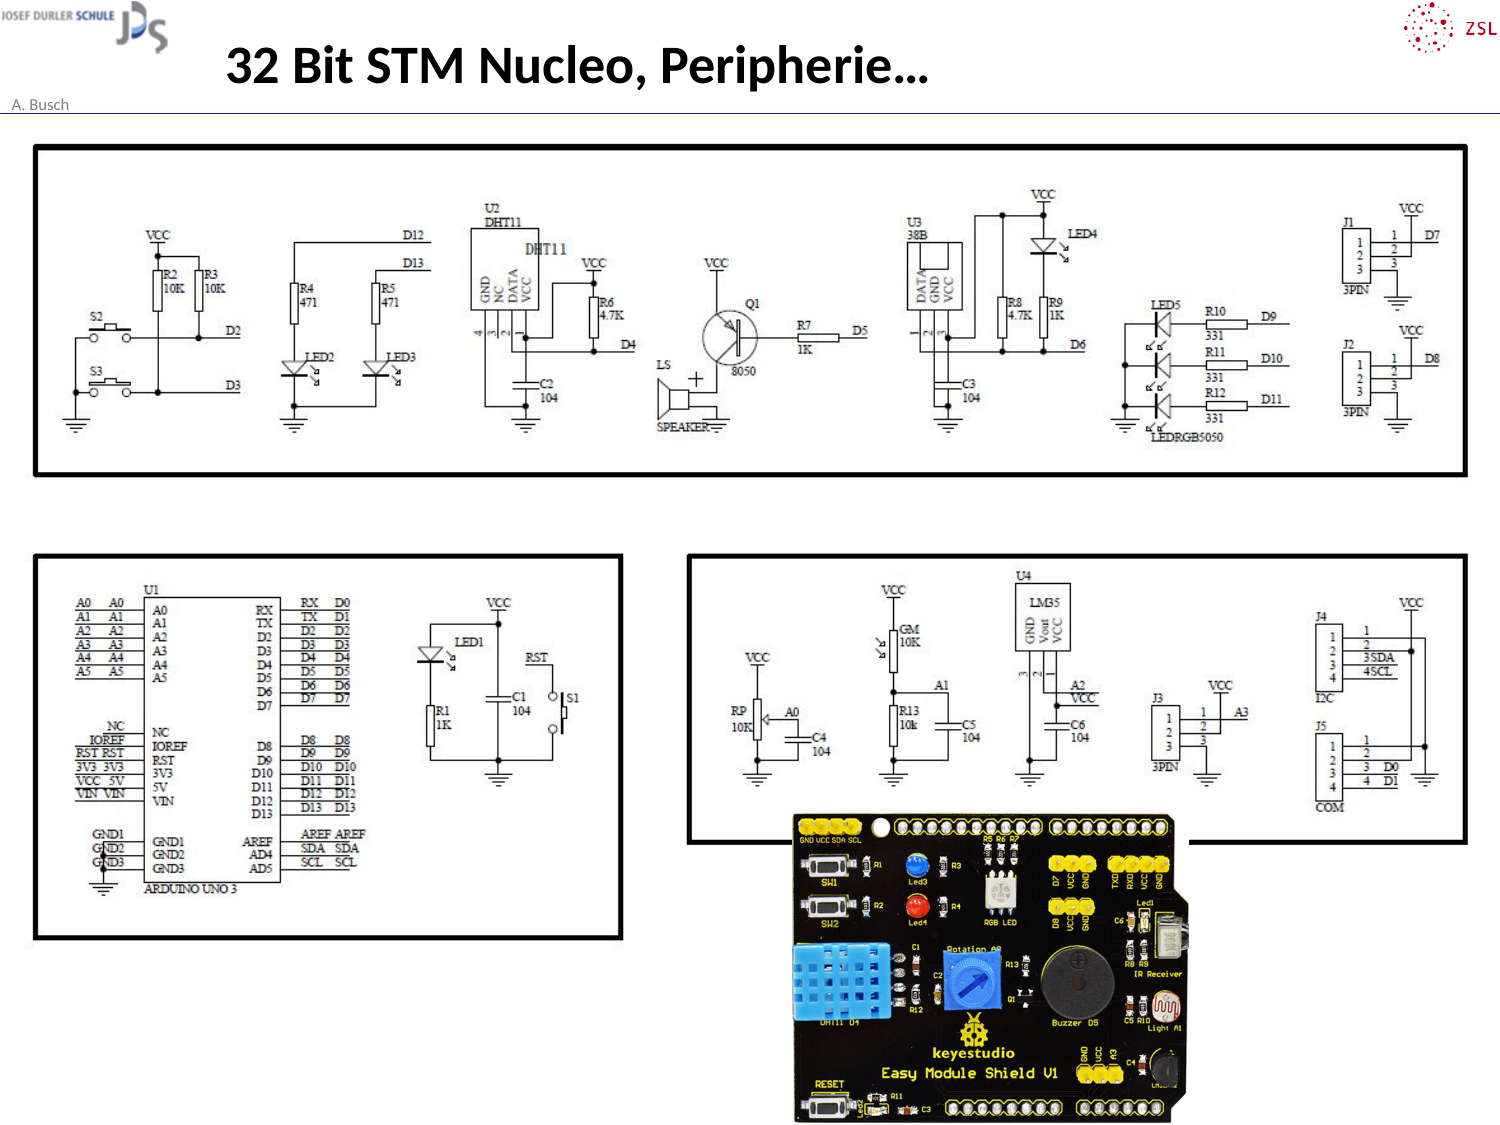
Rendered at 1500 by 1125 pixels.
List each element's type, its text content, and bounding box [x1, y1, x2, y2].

picture [1402, 1, 1498, 54]
picture [14, 125, 1496, 1125]
picture [2, 1, 168, 54]
text_box 32 Bit STM Nucleo, Peripherie… [210, 22, 948, 102]
